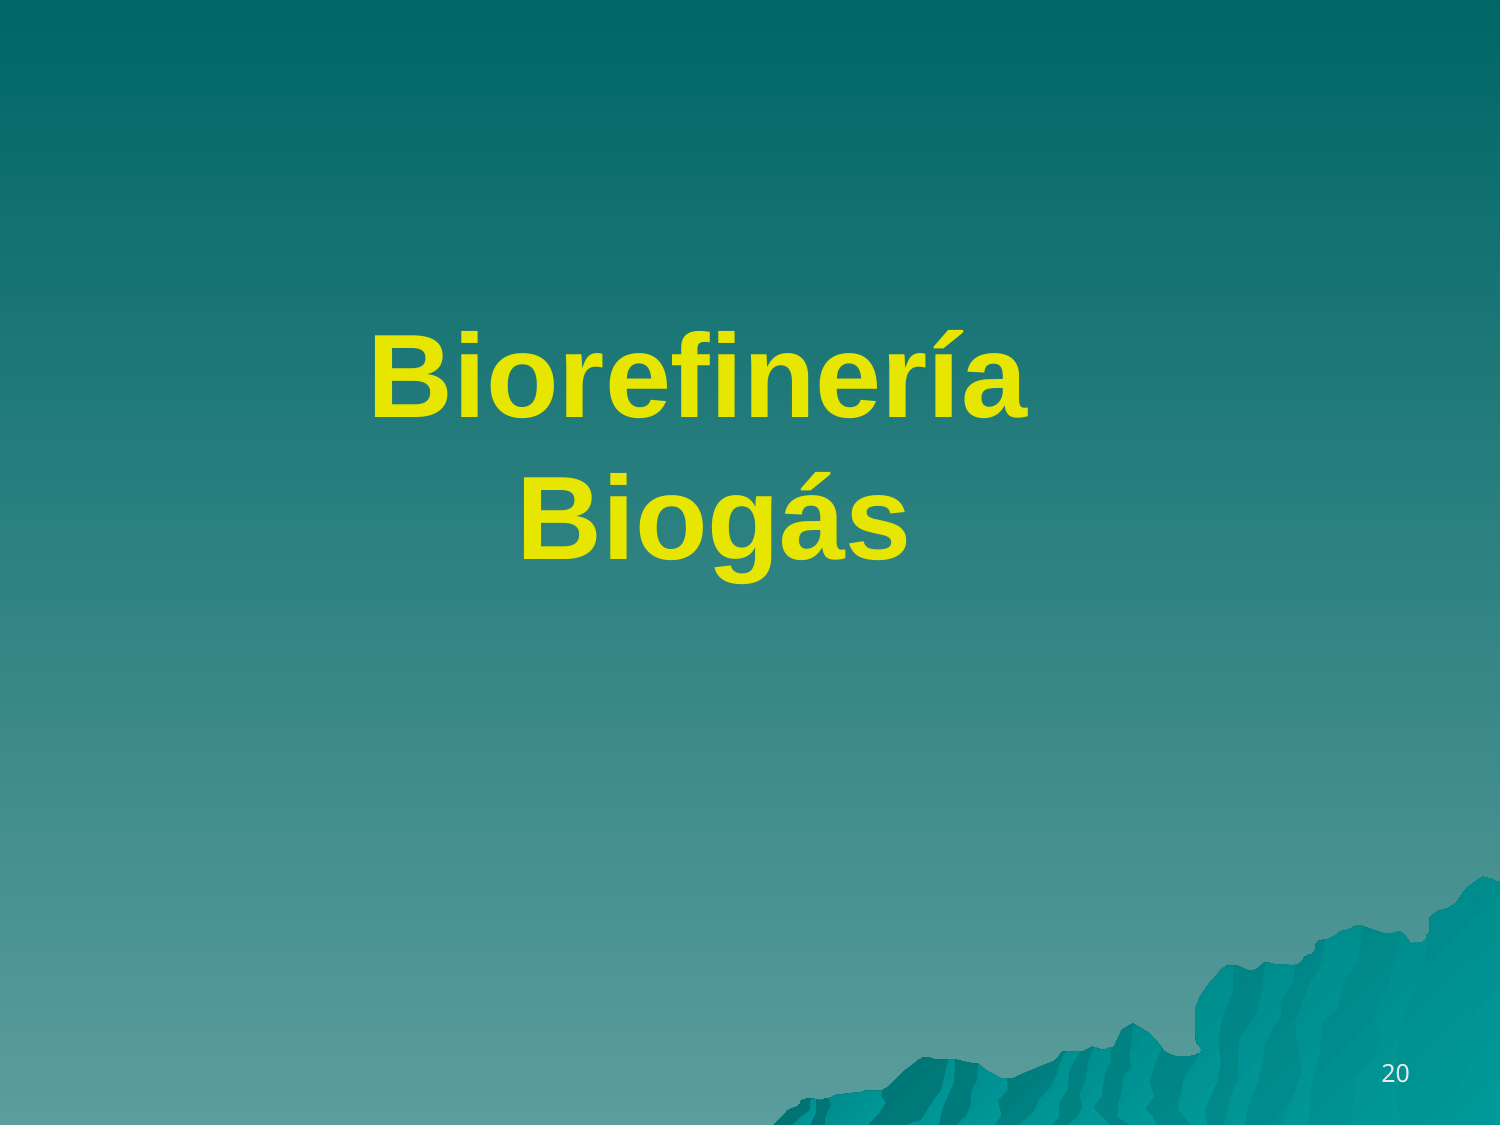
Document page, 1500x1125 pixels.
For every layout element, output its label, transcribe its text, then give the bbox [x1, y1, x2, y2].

title Biorefinería Biogás [76, 349, 1353, 592]
slide_number 20 [1074, 1023, 1426, 1100]
